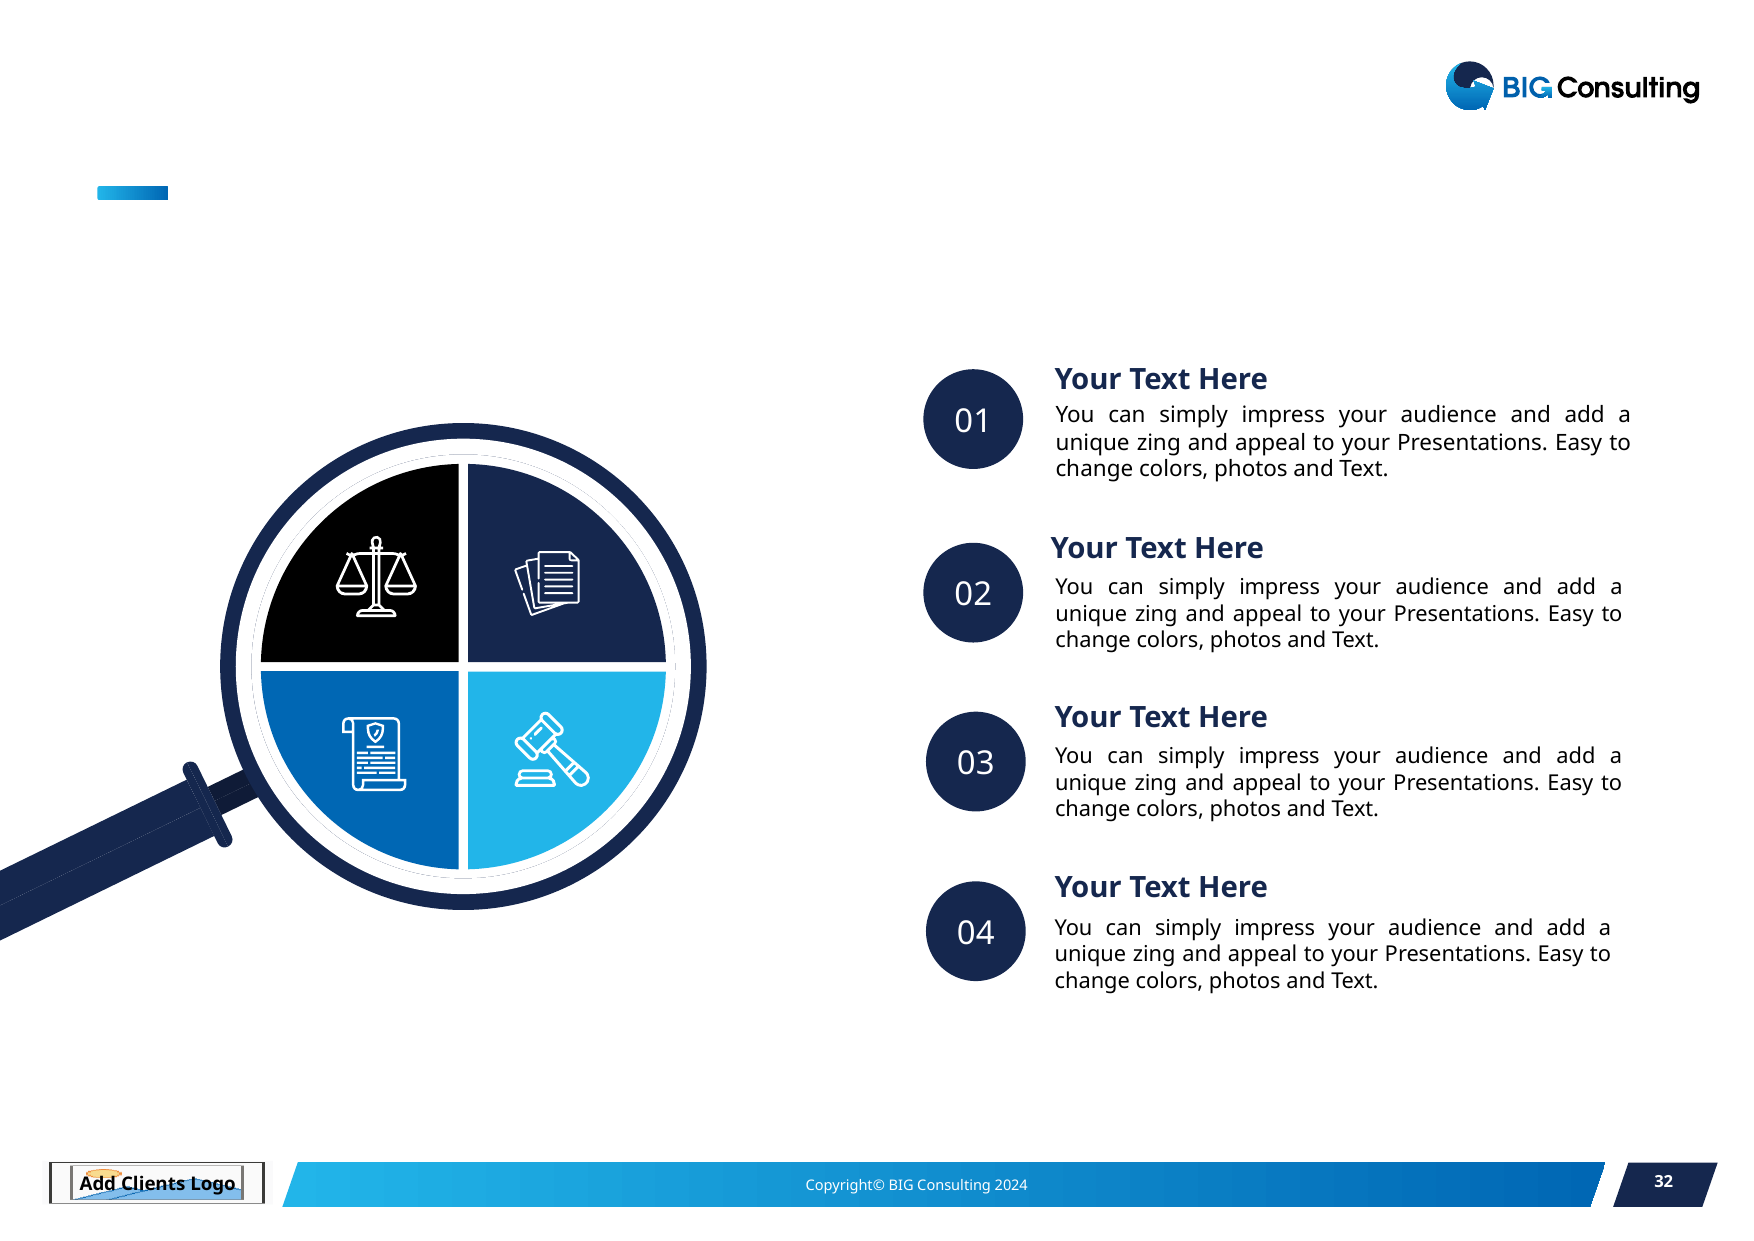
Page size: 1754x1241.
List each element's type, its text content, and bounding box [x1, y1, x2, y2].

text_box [1035, 521, 1639, 660]
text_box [1039, 352, 1647, 490]
text_box 01 [923, 369, 1024, 469]
picture [42, 1160, 273, 1205]
text_box 03 [925, 711, 1026, 812]
text_box 04 [925, 881, 1026, 982]
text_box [1039, 690, 1639, 829]
text_box 02 [923, 542, 1024, 643]
slide_number 32 [1625, 1167, 1703, 1198]
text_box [514, 551, 580, 616]
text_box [342, 717, 407, 792]
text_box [1039, 860, 1627, 1001]
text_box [513, 711, 591, 787]
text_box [0, 422, 707, 941]
